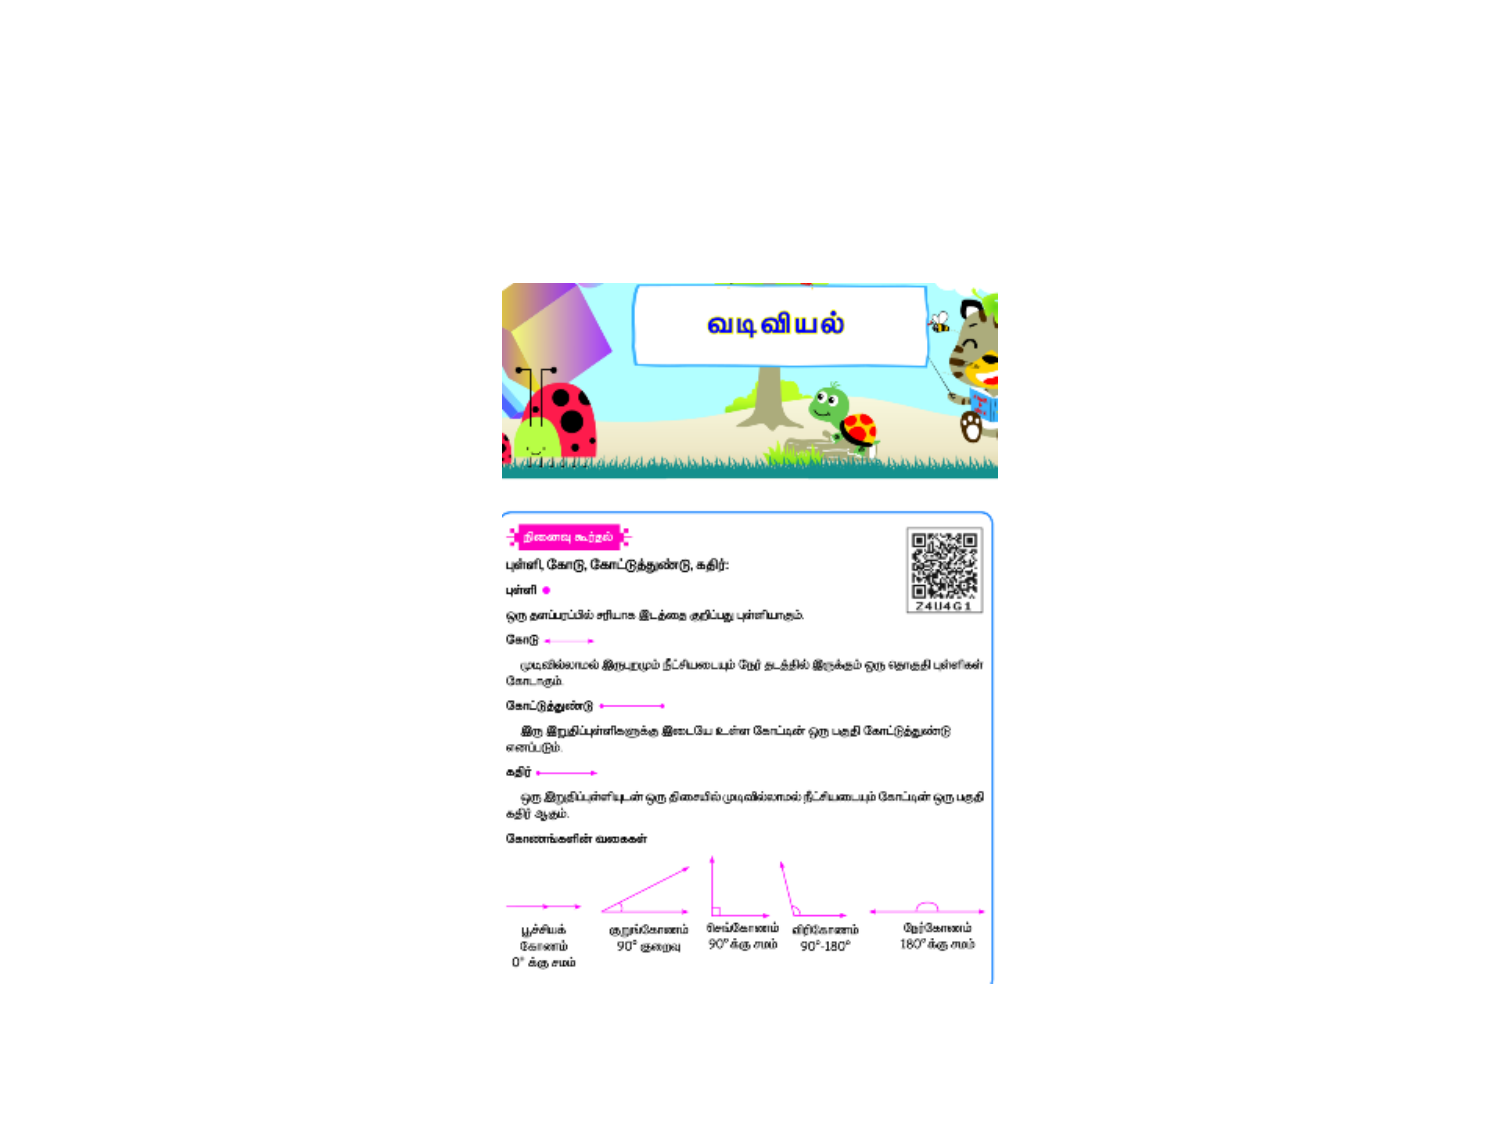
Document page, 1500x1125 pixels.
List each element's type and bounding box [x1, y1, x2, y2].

list [502, 283, 998, 984]
